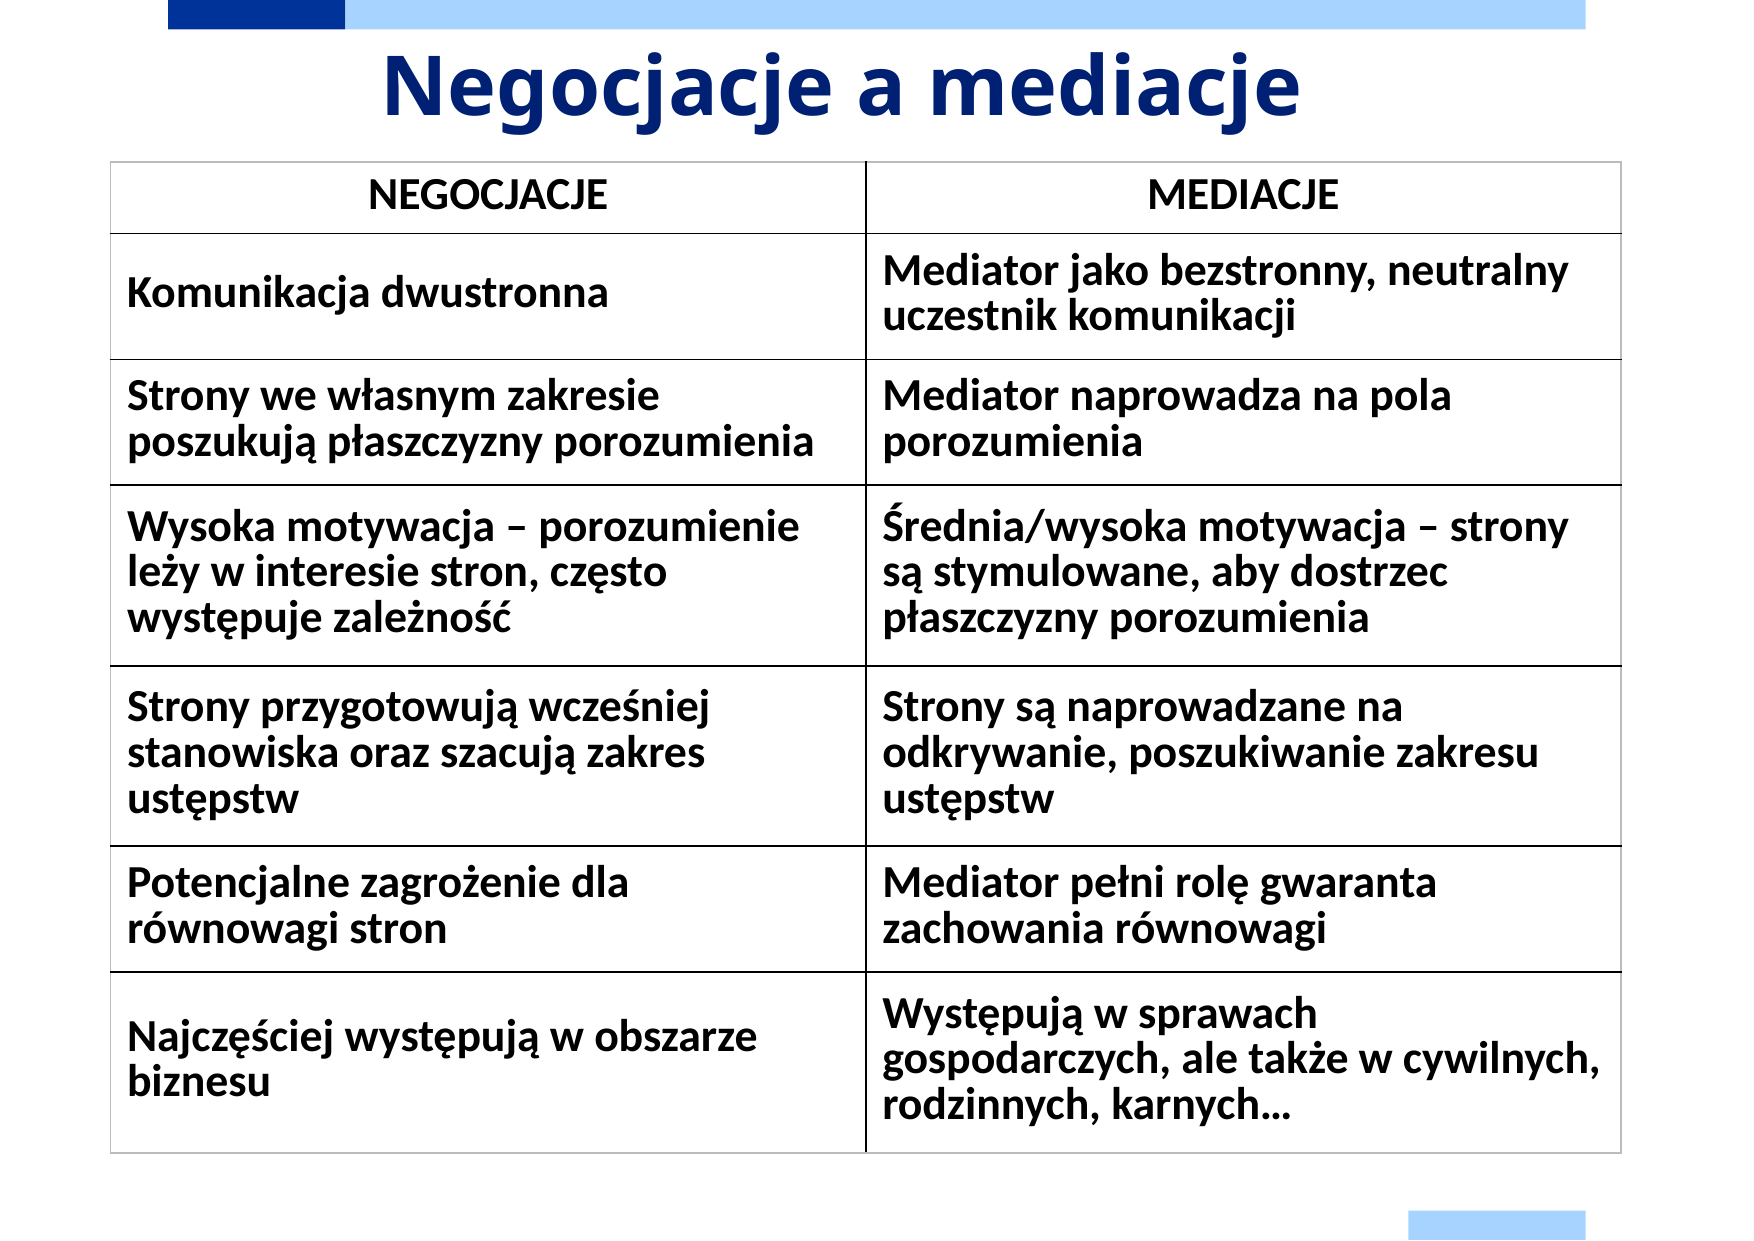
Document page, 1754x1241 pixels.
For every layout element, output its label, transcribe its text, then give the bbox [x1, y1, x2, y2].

table_cell Strony we własnym zakresie poszukują płaszczyzny porozumienia [111, 360, 865, 484]
table_cell Średnia/wysoka motywacja – strony są stymulowane, aby dostrzec płaszczyzny porozumienia [867, 486, 1620, 665]
table_cell Komunikacja dwustronna [111, 234, 865, 359]
table_cell Strony przygotowują wcześniej stanowiska oraz szacują zakres ustępstw [111, 667, 865, 845]
table_header NEGOCJACJE [111, 163, 865, 233]
table_header MEDIACJE [867, 163, 1620, 233]
table_cell Mediator naprowadza na pola porozumienia [867, 360, 1620, 484]
table_cell Występują w sprawach gospodarczych, ale także w cywilnych, rodzinnych, karnych… [867, 973, 1620, 1152]
table_cell Wysoka motywacja – porozumienie leży w interesie stron, często występuje zależność [111, 486, 865, 665]
table_cell Potencjalne zagrożenie dla równowagi stron [111, 847, 865, 971]
table_cell Mediator jako bezstronny, neutralny uczestnik komunikacji [867, 234, 1620, 359]
title Negocjacje a mediacje [132, 57, 1551, 158]
table_cell Najczęściej występują w obszarze biznesu [111, 973, 865, 1152]
table_cell Strony są naprowadzane na odkrywanie, poszukiwanie zakresu ustępstw [867, 667, 1620, 845]
table_cell Mediator pełni rolę gwaranta zachowania równowagi [867, 847, 1620, 971]
